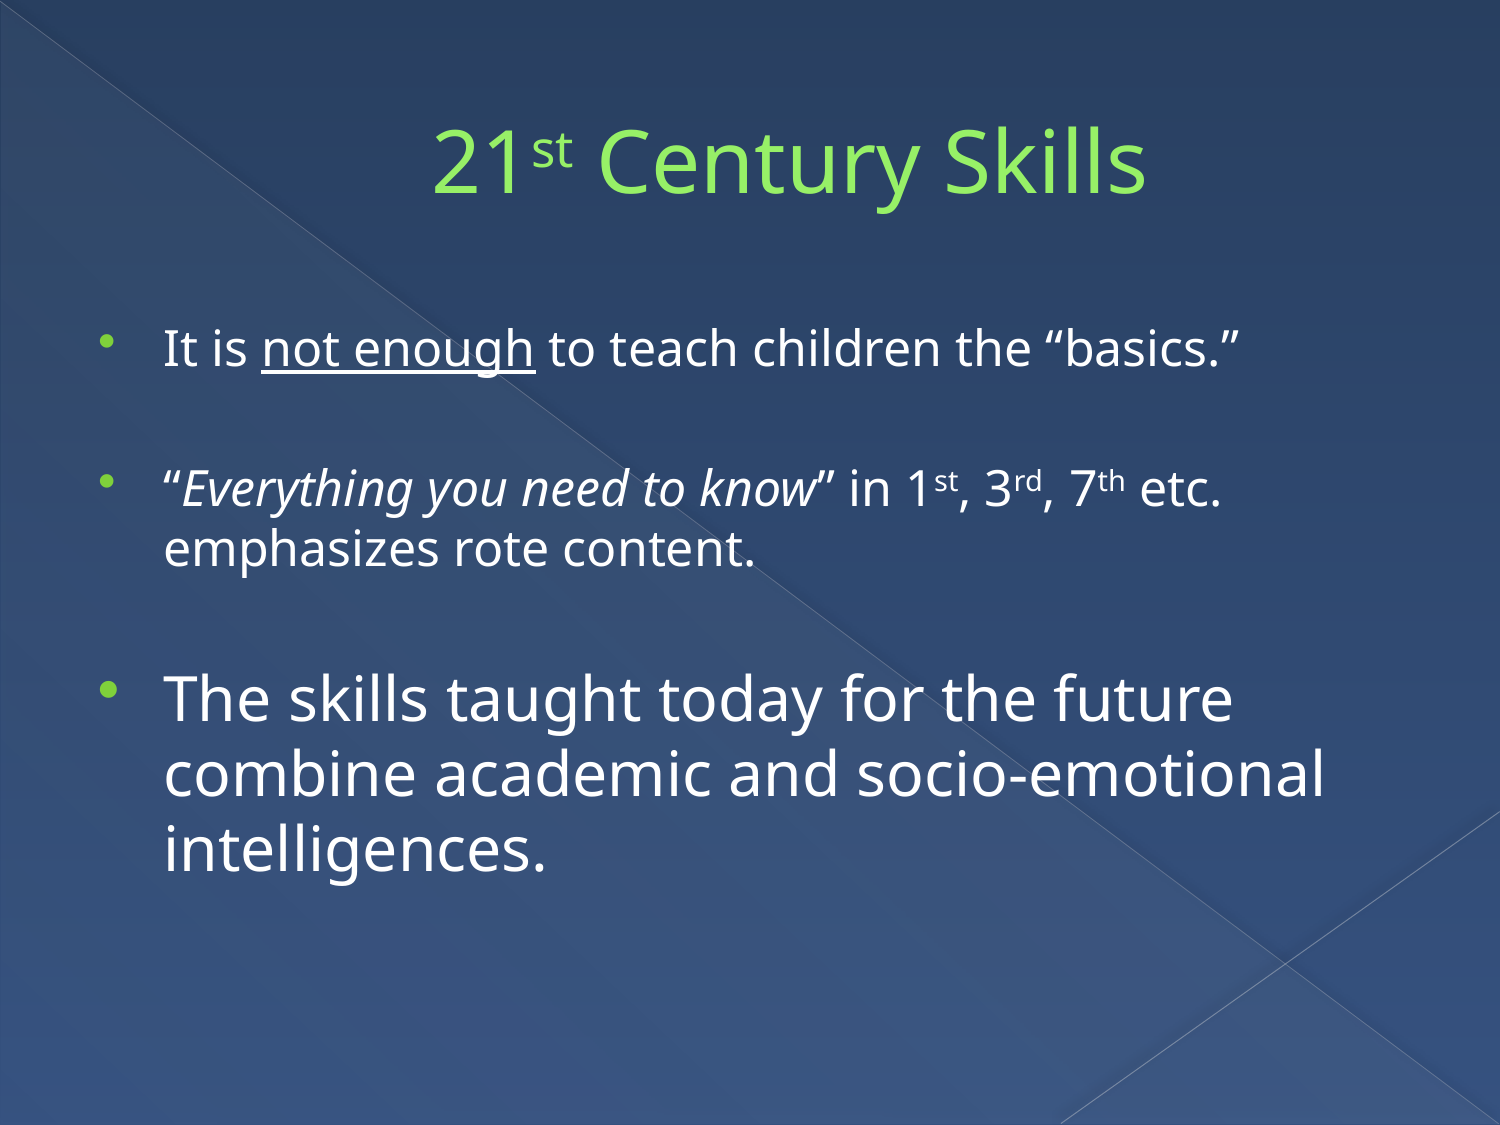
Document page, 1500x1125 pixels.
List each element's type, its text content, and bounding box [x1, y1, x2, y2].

title 21st Century Skills [75, 43, 1425, 274]
list It is not enough to teach children the “basics.” “Everything you need to know” in 1st, 3rd, 7th etc. emphasizes rote content. The skills taught today for the future combine academic and socio-emotional intelligences. [75, 308, 1425, 1059]
